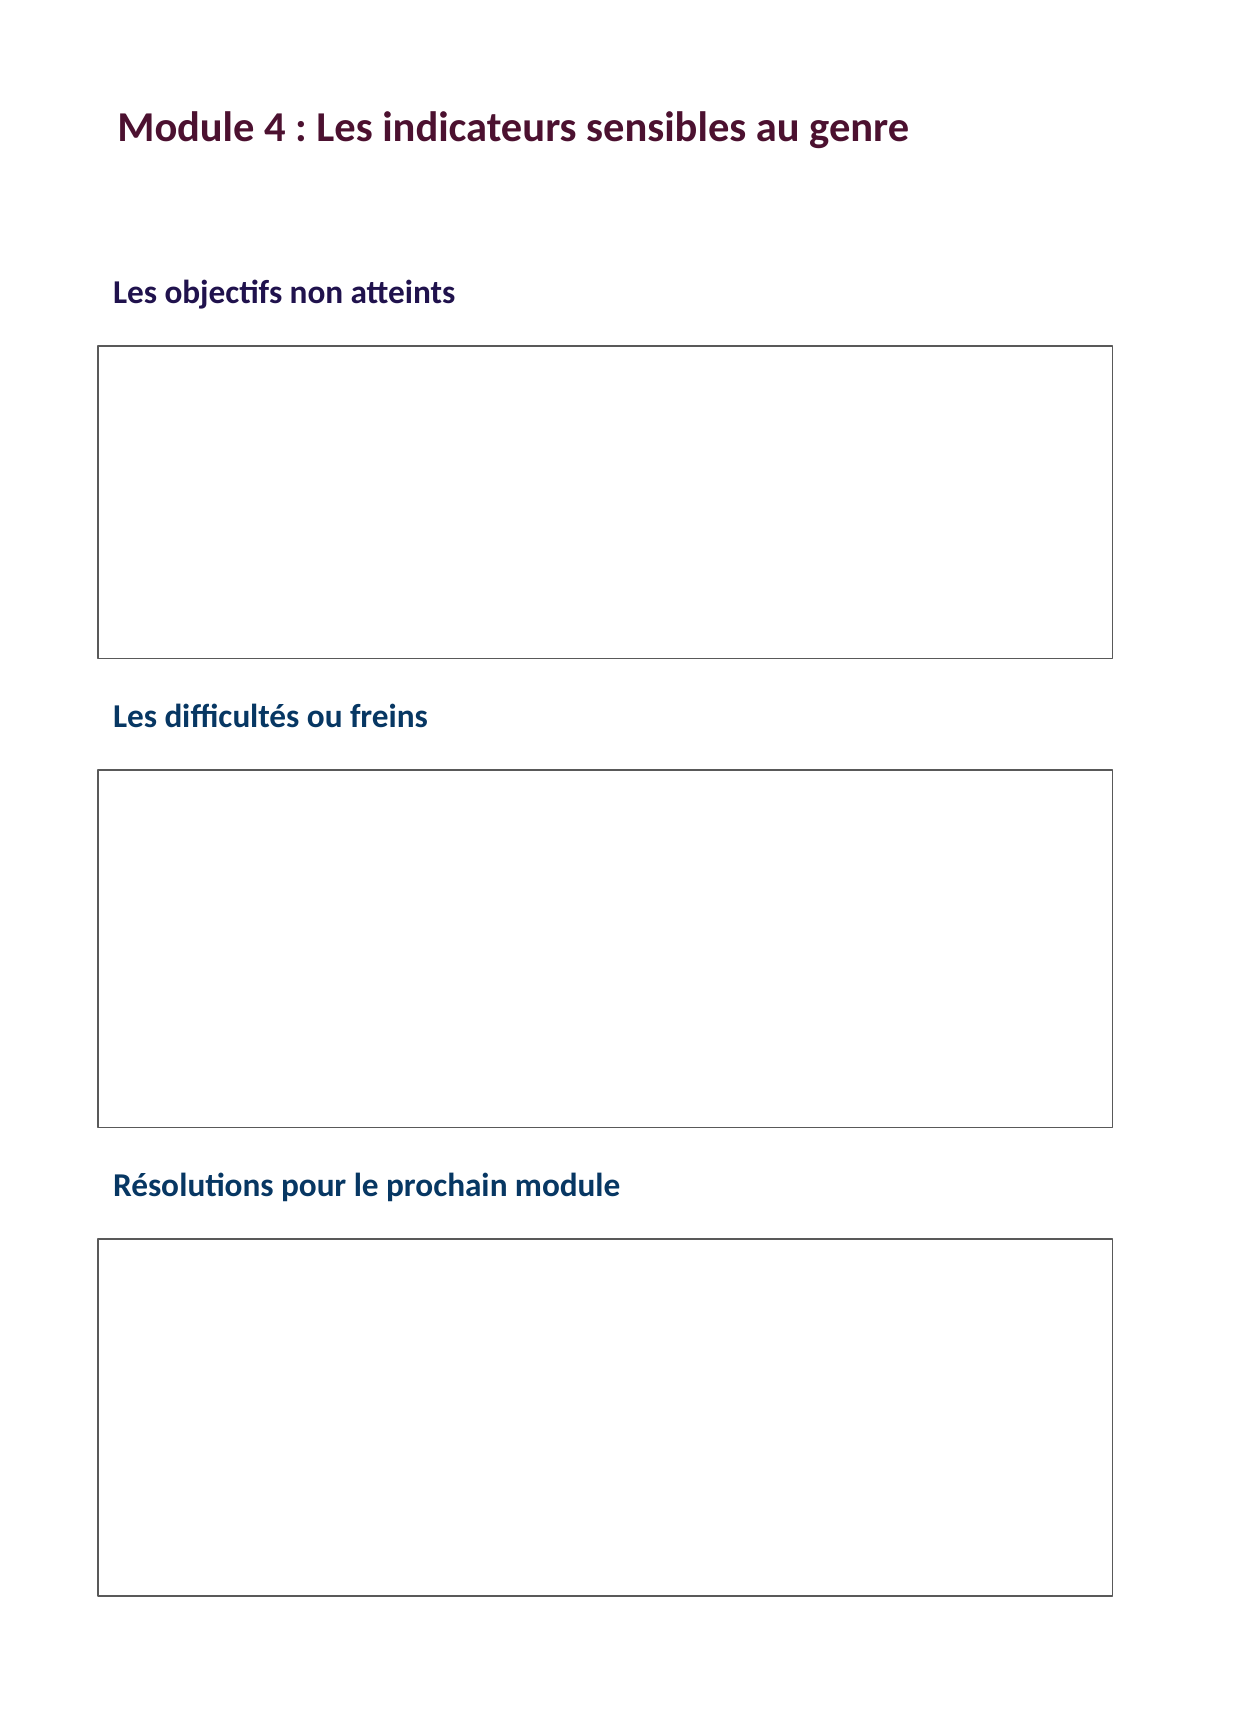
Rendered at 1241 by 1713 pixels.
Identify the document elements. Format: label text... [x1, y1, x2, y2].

text_box [98, 1238, 1113, 1597]
text_box Résolutions pour le prochain module [98, 1147, 1108, 1218]
text_box Les difficultés ou freins [98, 678, 1108, 749]
text_box [98, 769, 1113, 1128]
text_box Les objectifs non atteints [98, 255, 1113, 326]
text_box [98, 346, 1113, 659]
title Module 4 : Les indicateurs sensibles au genre [98, 79, 1142, 244]
